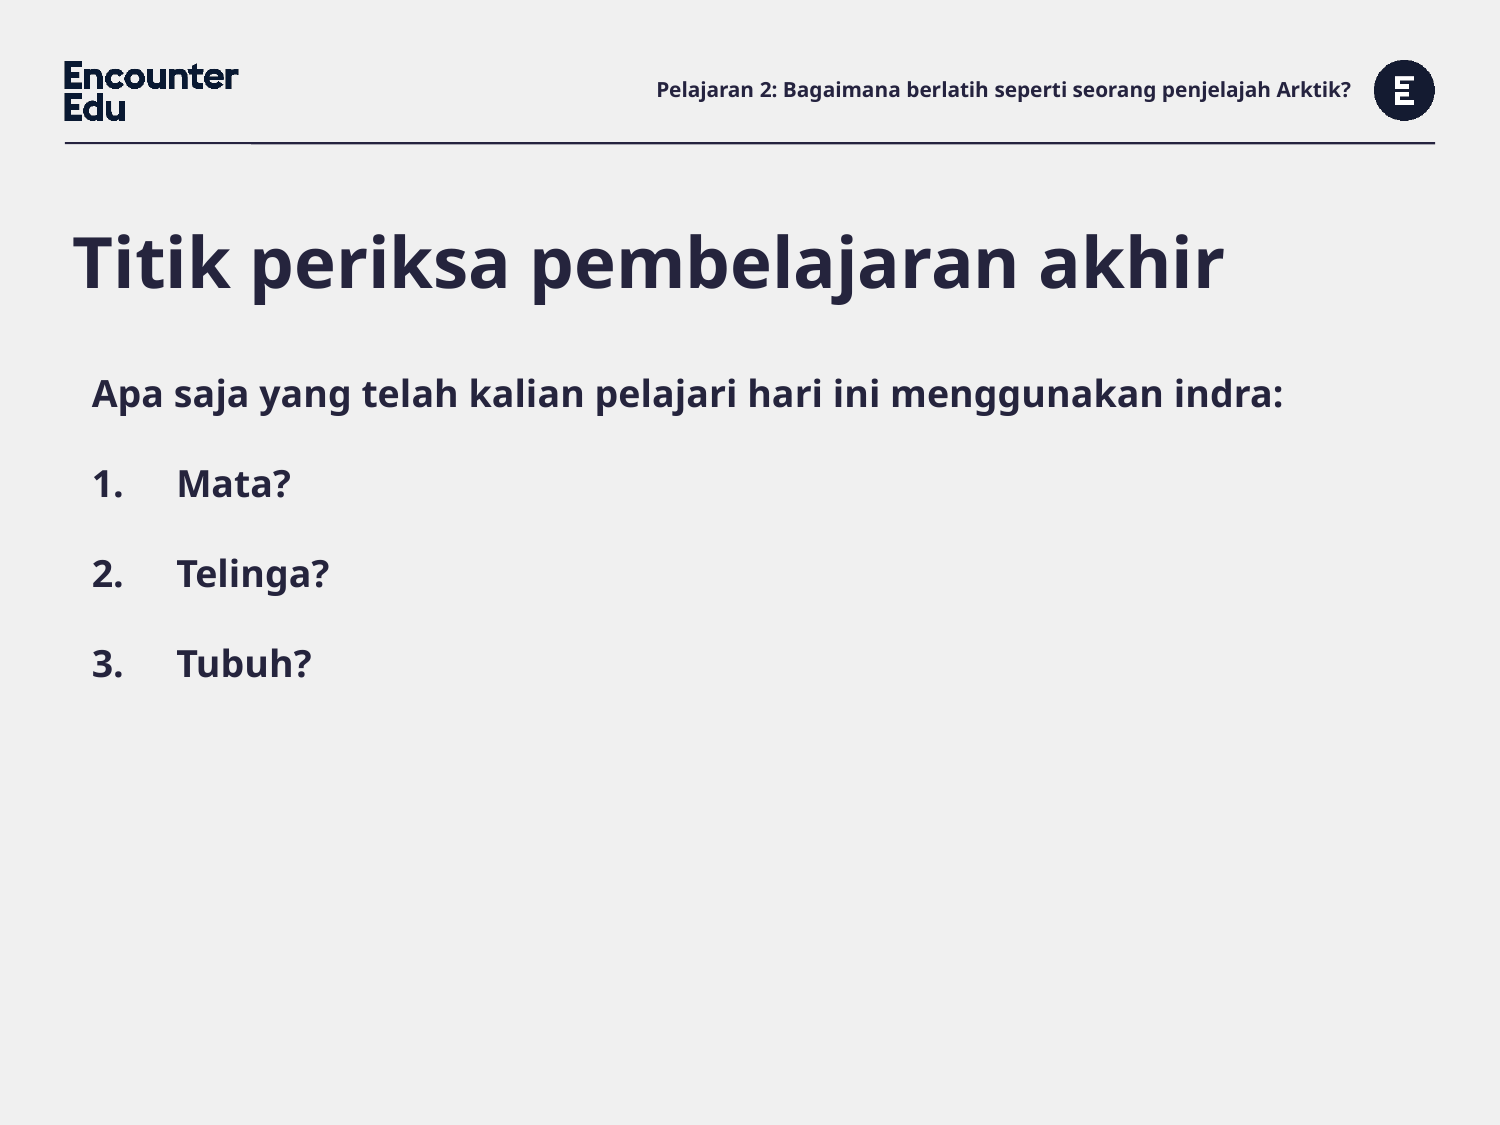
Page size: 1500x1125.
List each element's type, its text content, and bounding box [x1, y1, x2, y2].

text_box Apa saja yang telah kalian pelajari hari ini menggunakan indra: Mata? Telinga? Tubuh? [77, 363, 1495, 693]
text_box Titik periksa pembelajaran akhir [65, 163, 1416, 368]
title Pelajaran 2: Bagaimana berlatih seperti seorang penjelajah Arktik? [580, 67, 1359, 114]
picture [60, 59, 243, 122]
picture [1372, 58, 1436, 122]
